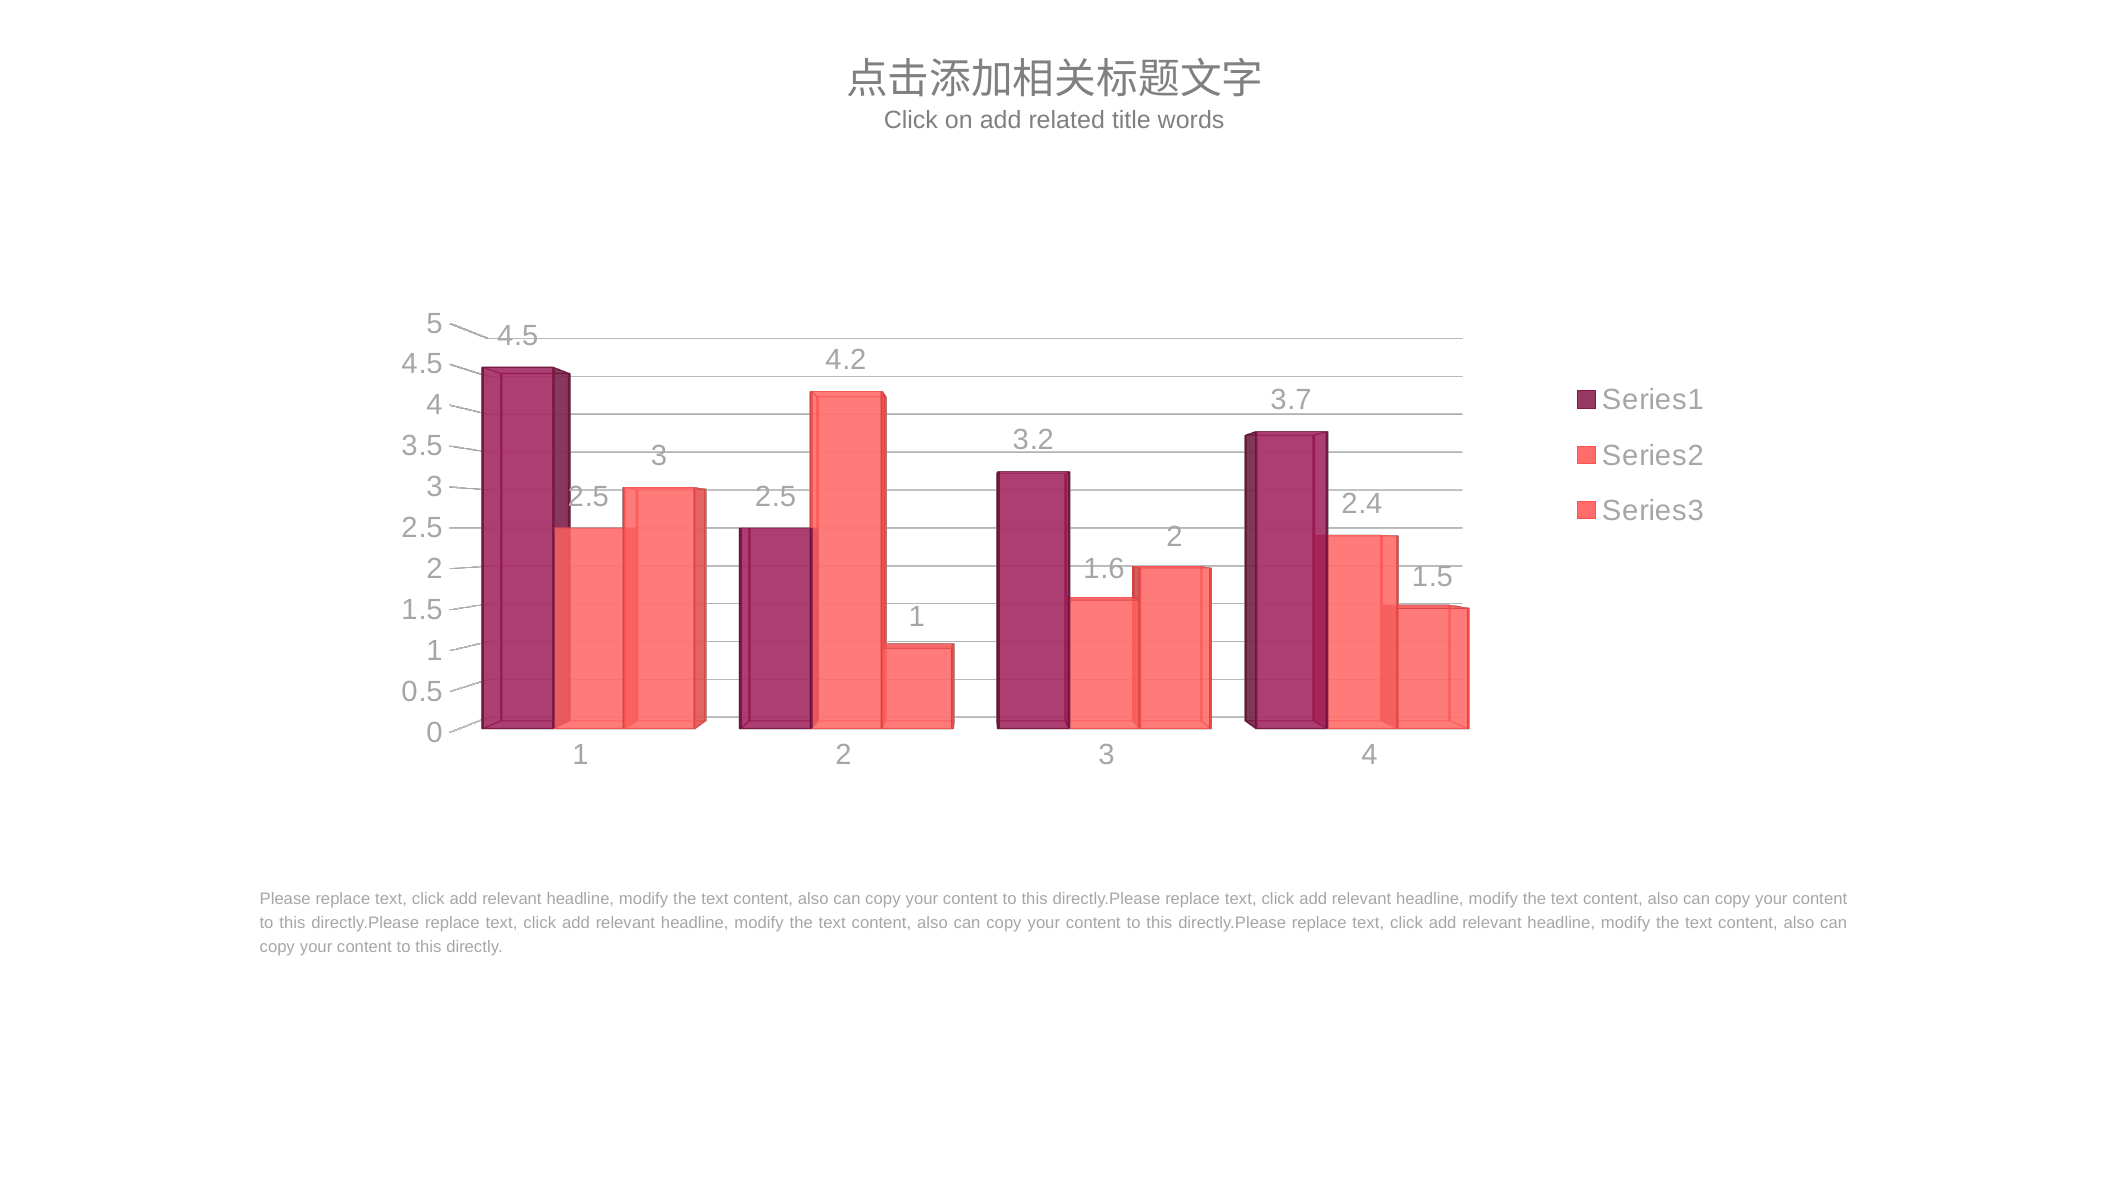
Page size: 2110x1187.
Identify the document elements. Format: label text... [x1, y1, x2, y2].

text_box 点击添加相关标题文字 [803, 44, 1307, 107]
text_box Please replace text, click add relevant headline, modify the text content, also can copy your content to this directly.Please replace text, click add relevant headline, modify the text content, also can copy your content to this directly.Please replace text, click add relevant headline, modify the text content, also can copy your content to this directly.Please replace text, click add relevant headline, modify the text content, also can copy your content to this directly. [244, 876, 1865, 964]
text_box Click on add related title words [864, 95, 1246, 158]
chart [354, 297, 1750, 790]
